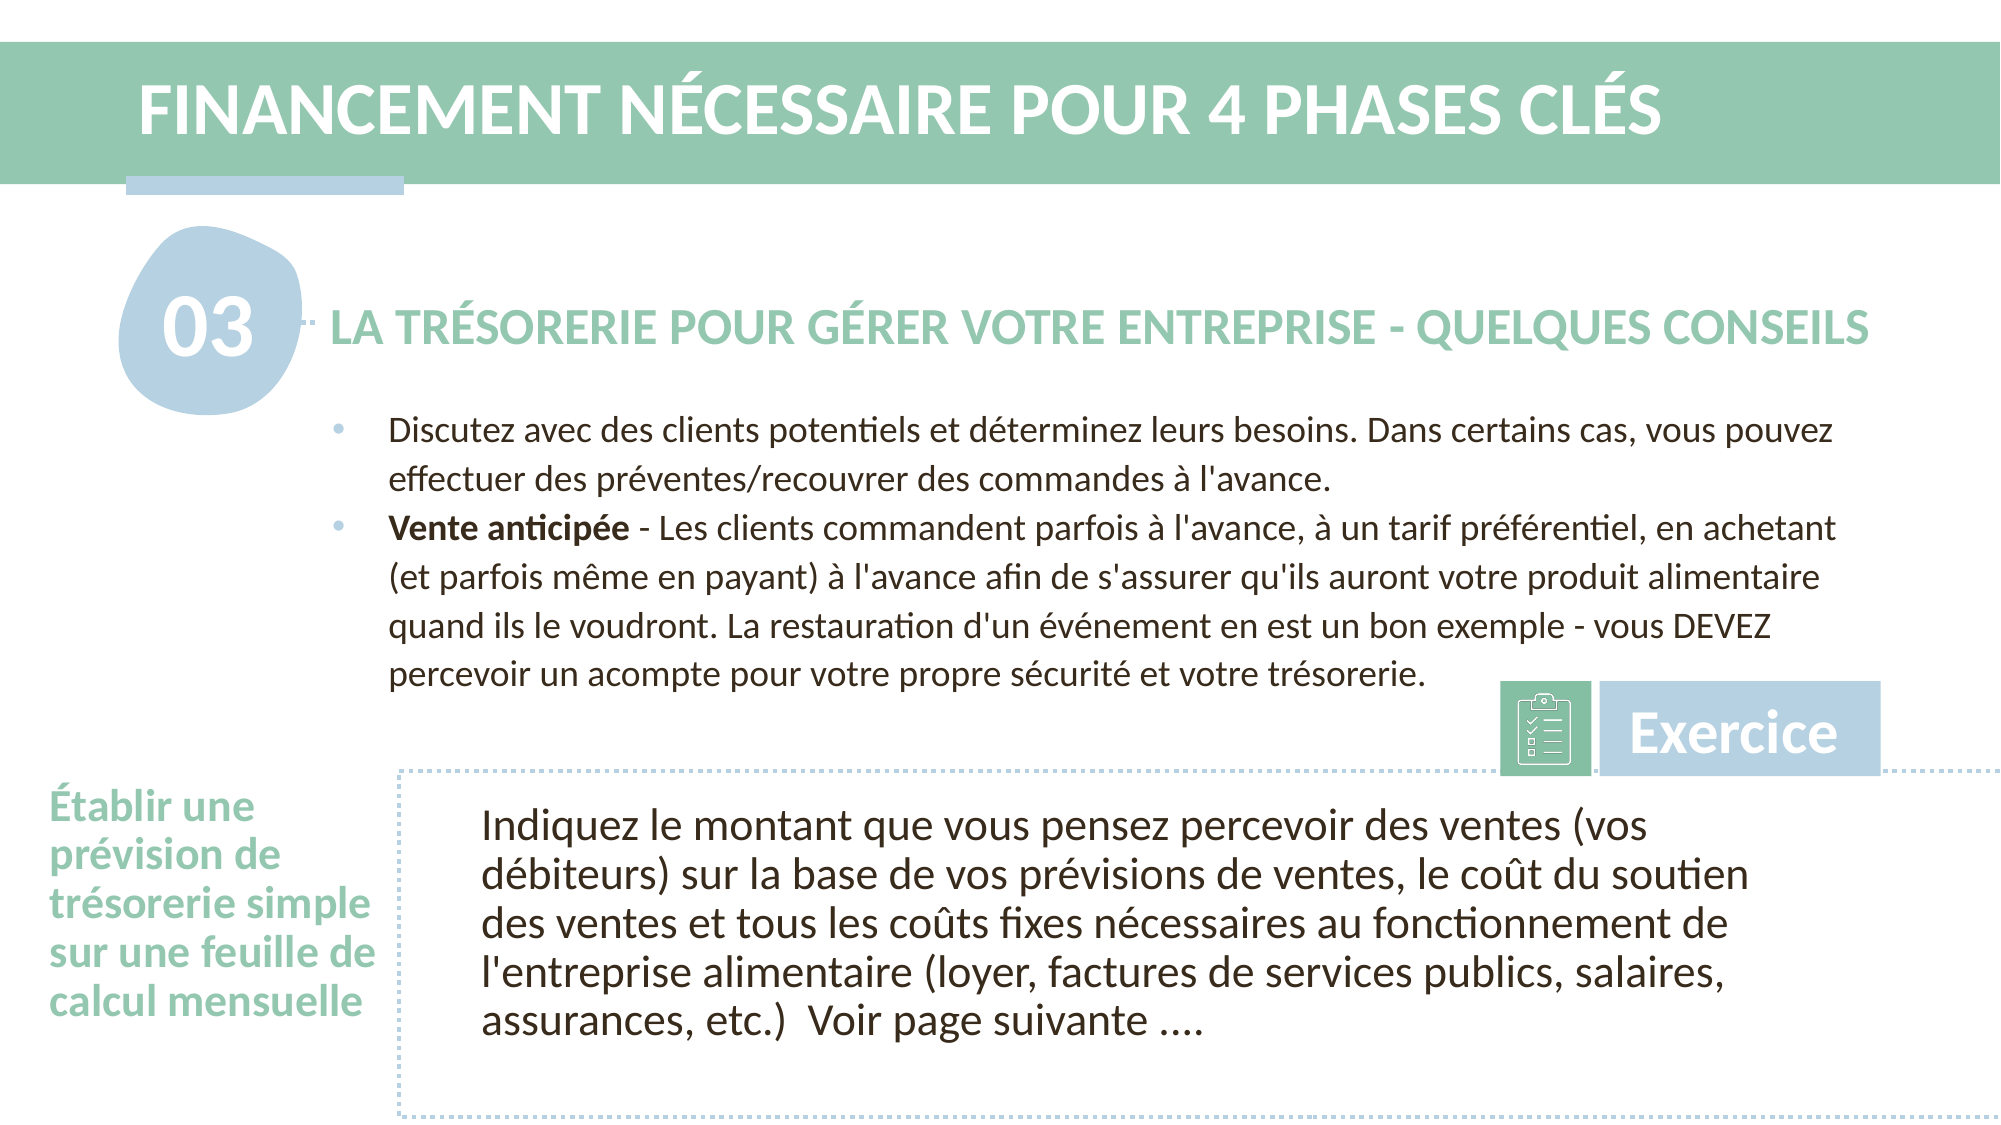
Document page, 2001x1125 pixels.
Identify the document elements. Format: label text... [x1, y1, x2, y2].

text_box LA TRÉSORERIE POUR GÉRER VOTRE ENTREPRISE - QUELQUES CONSEILS [315, 323, 1920, 359]
list FINANCEMENT NÉCESSAIRE POUR 4 PHASES CLÉS [123, 51, 1913, 170]
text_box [1500, 681, 1958, 777]
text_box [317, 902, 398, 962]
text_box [118, 225, 302, 471]
text_box [398, 770, 2000, 1118]
text_box LA TRÉSORERIE POUR GÉRER VOTRE ENTREPRISE - QUELQUES CONSEILS [315, 286, 1920, 322]
text_box Discutez avec des clients potentiels et déterminez leurs besoins. Dans certains cas, vous pouvez effectuer des préventes/recouvrer des commandes à l'avance. Vente anticipée - Les clients commandent parfois à l'avance, à un tarif préférentiel, en achetant (et parfois même en payant) à l'avance afin de s'assurer qu'ils auront votre produit alimentaire quand ils le voudront. La restauration d'un événement en est un bon exemple - vous DEVEZ percevoir un acompte pour votre propre sécurité et votre trésorerie. [317, 394, 1904, 773]
text_box Établir une prévision de trésorerie simple sur une feuille de calcul mensuelle [34, 773, 413, 902]
text_box Indiquez le montant que vous pensez percevoir des ventes (vos débiteurs) sur la base de vos prévisions de ventes, le coût du soutien des ventes et tous les coûts fixes nécessaires au fonctionnement de l'entreprise alimentaire (loyer, factures de services publics, salaires, assurances, etc.) Voir page suivante .... [465, 793, 1819, 1088]
